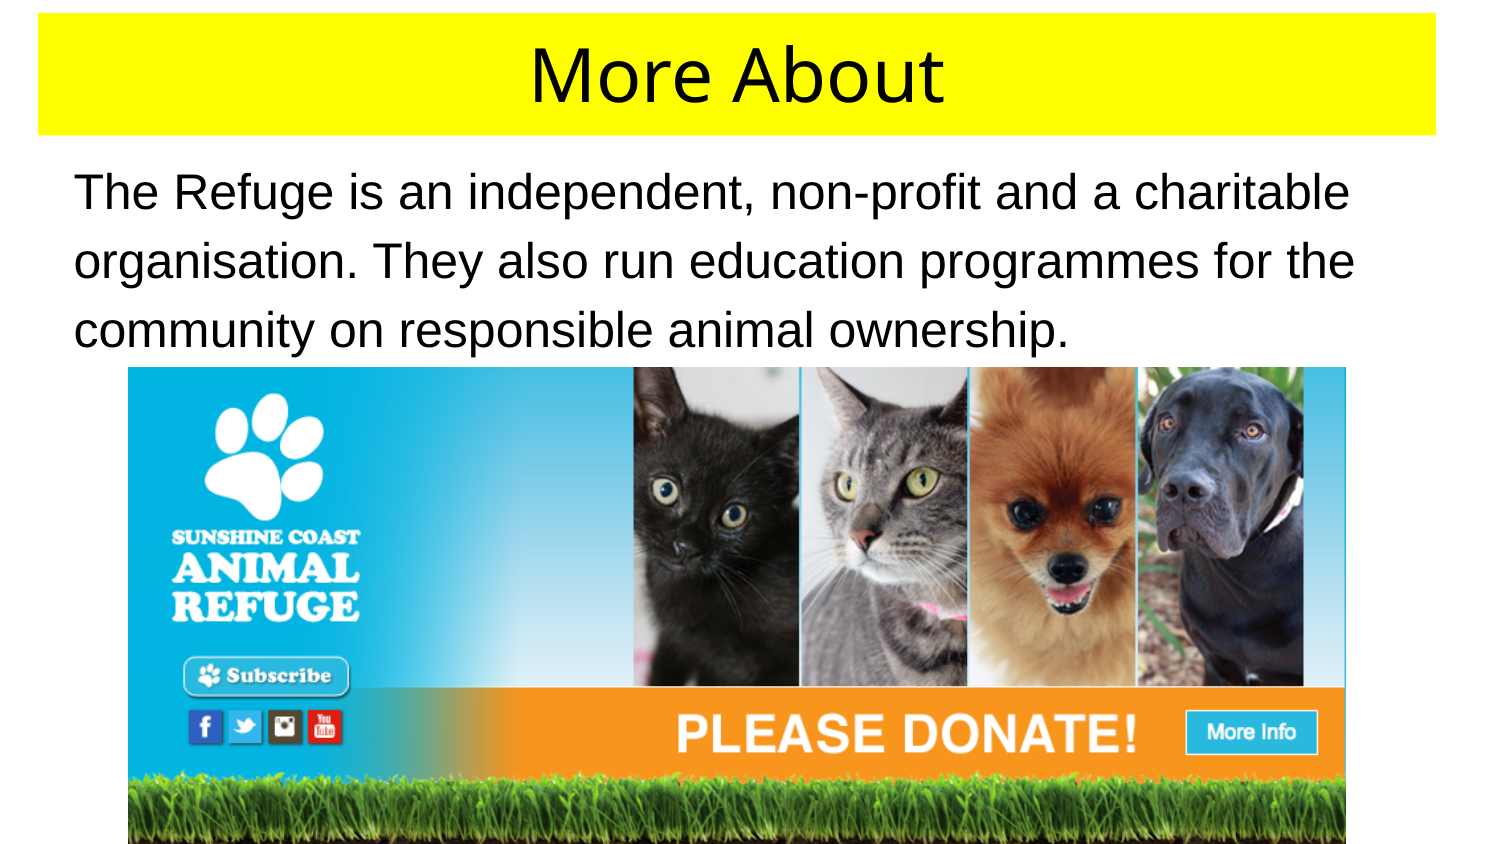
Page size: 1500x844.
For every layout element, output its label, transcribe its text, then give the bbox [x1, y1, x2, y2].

title More About [38, 12, 1436, 136]
picture [229, 711, 263, 745]
picture [252, 394, 323, 459]
picture [205, 408, 323, 520]
picture [269, 709, 305, 745]
picture [172, 591, 296, 622]
picture [189, 711, 223, 745]
list The Refuge is an independent, non-profit and a charitable organisation. They also run education programmes for the community on responsible animal ownership. [58, 135, 1457, 380]
picture [127, 366, 1347, 844]
picture [289, 530, 318, 544]
picture [296, 591, 330, 622]
picture [172, 530, 283, 544]
